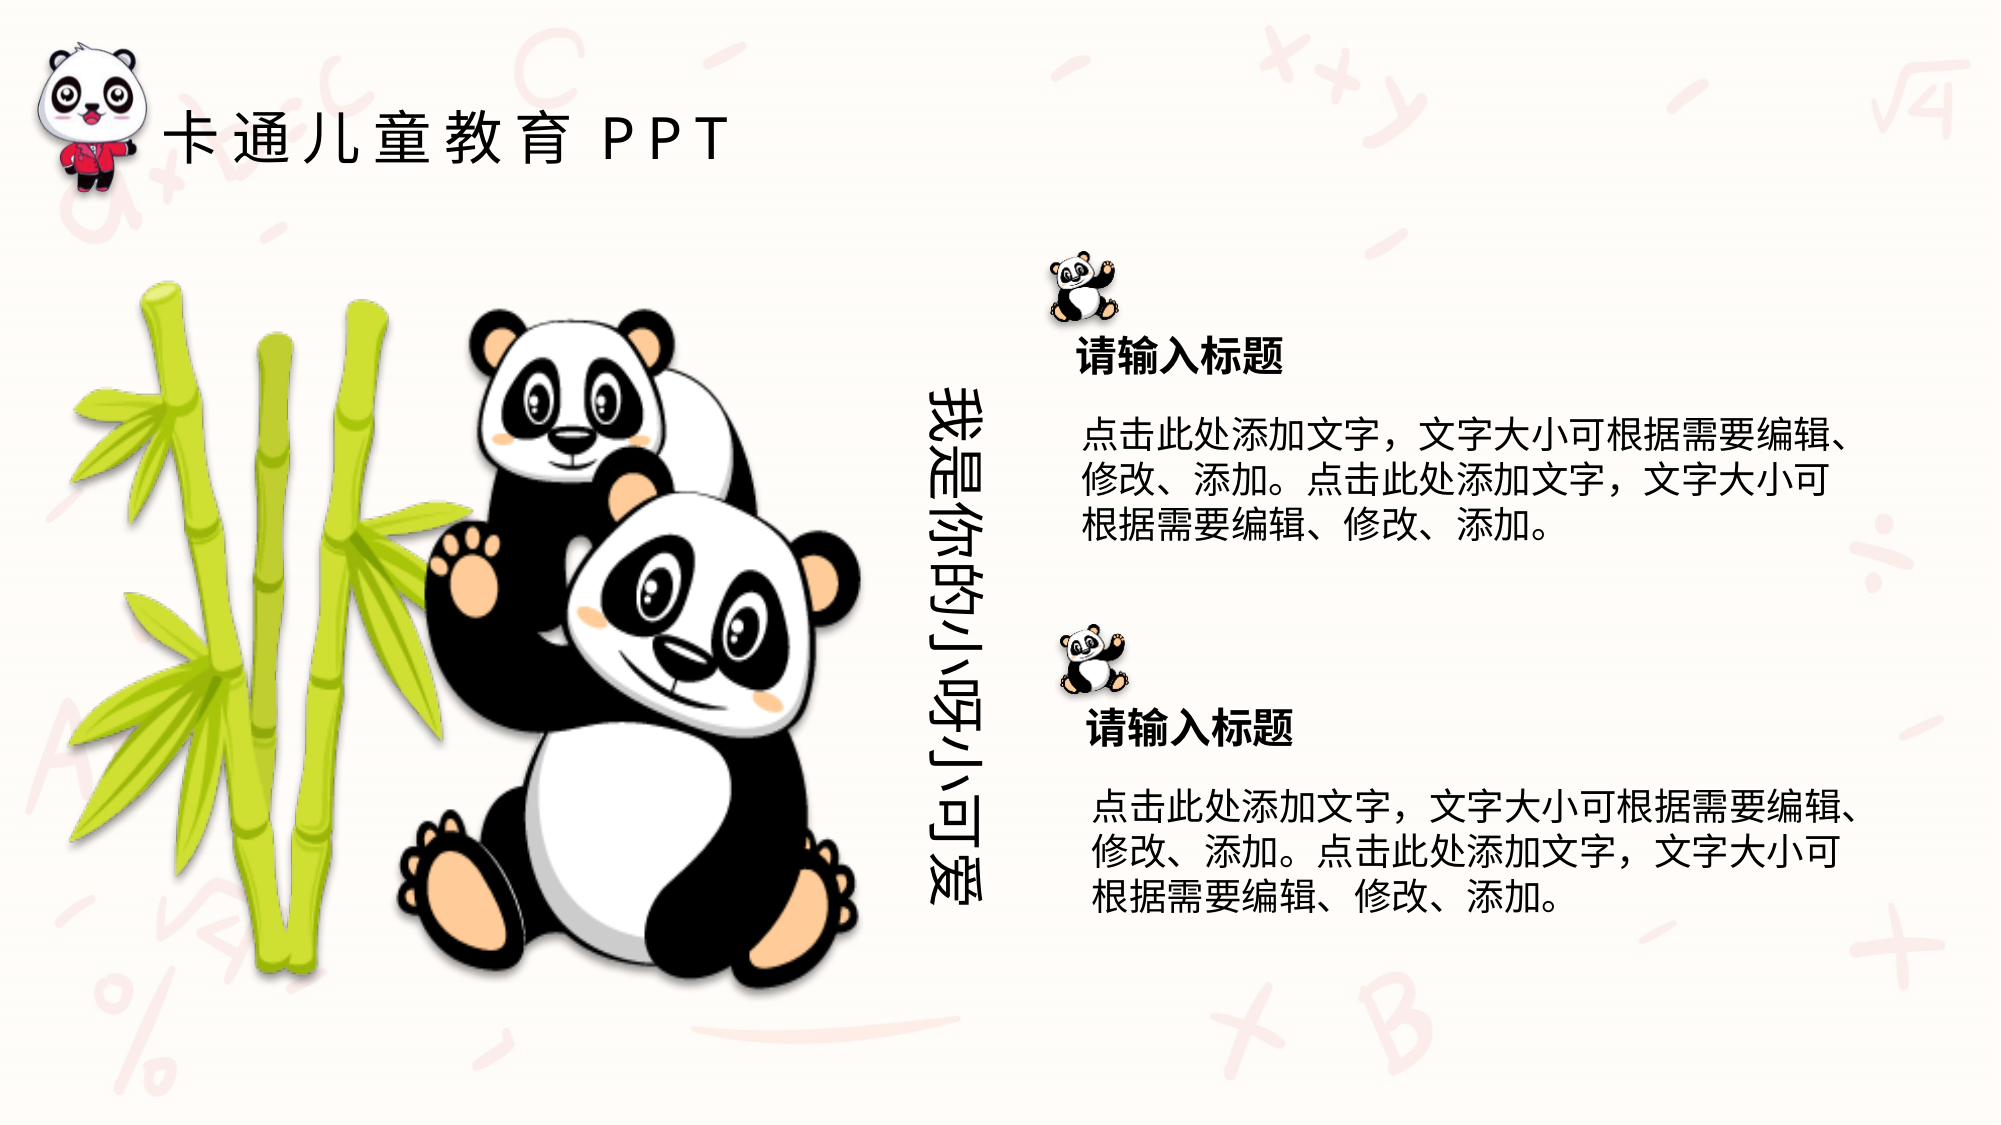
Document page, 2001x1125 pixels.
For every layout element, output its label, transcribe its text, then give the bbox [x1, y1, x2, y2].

picture [33, 31, 153, 196]
text_box 我是你的小呀小可爱 [898, 370, 1000, 916]
picture [60, 275, 863, 1011]
text_box 点击此处添加文字，文字大小可根据需要编辑、修改、添加。点击此处添加文字，文字大小可根据需要编辑、修改、添加。 [1066, 403, 1866, 553]
text_box 点击此处添加文字，文字大小可根据需要编辑、修改、添加。点击此处添加文字，文字大小可根据需要编辑、修改、添加。 [1076, 775, 1877, 926]
text_box 卡通儿童教育PPT [153, 94, 759, 179]
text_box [1060, 623, 1321, 760]
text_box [1050, 250, 1310, 388]
